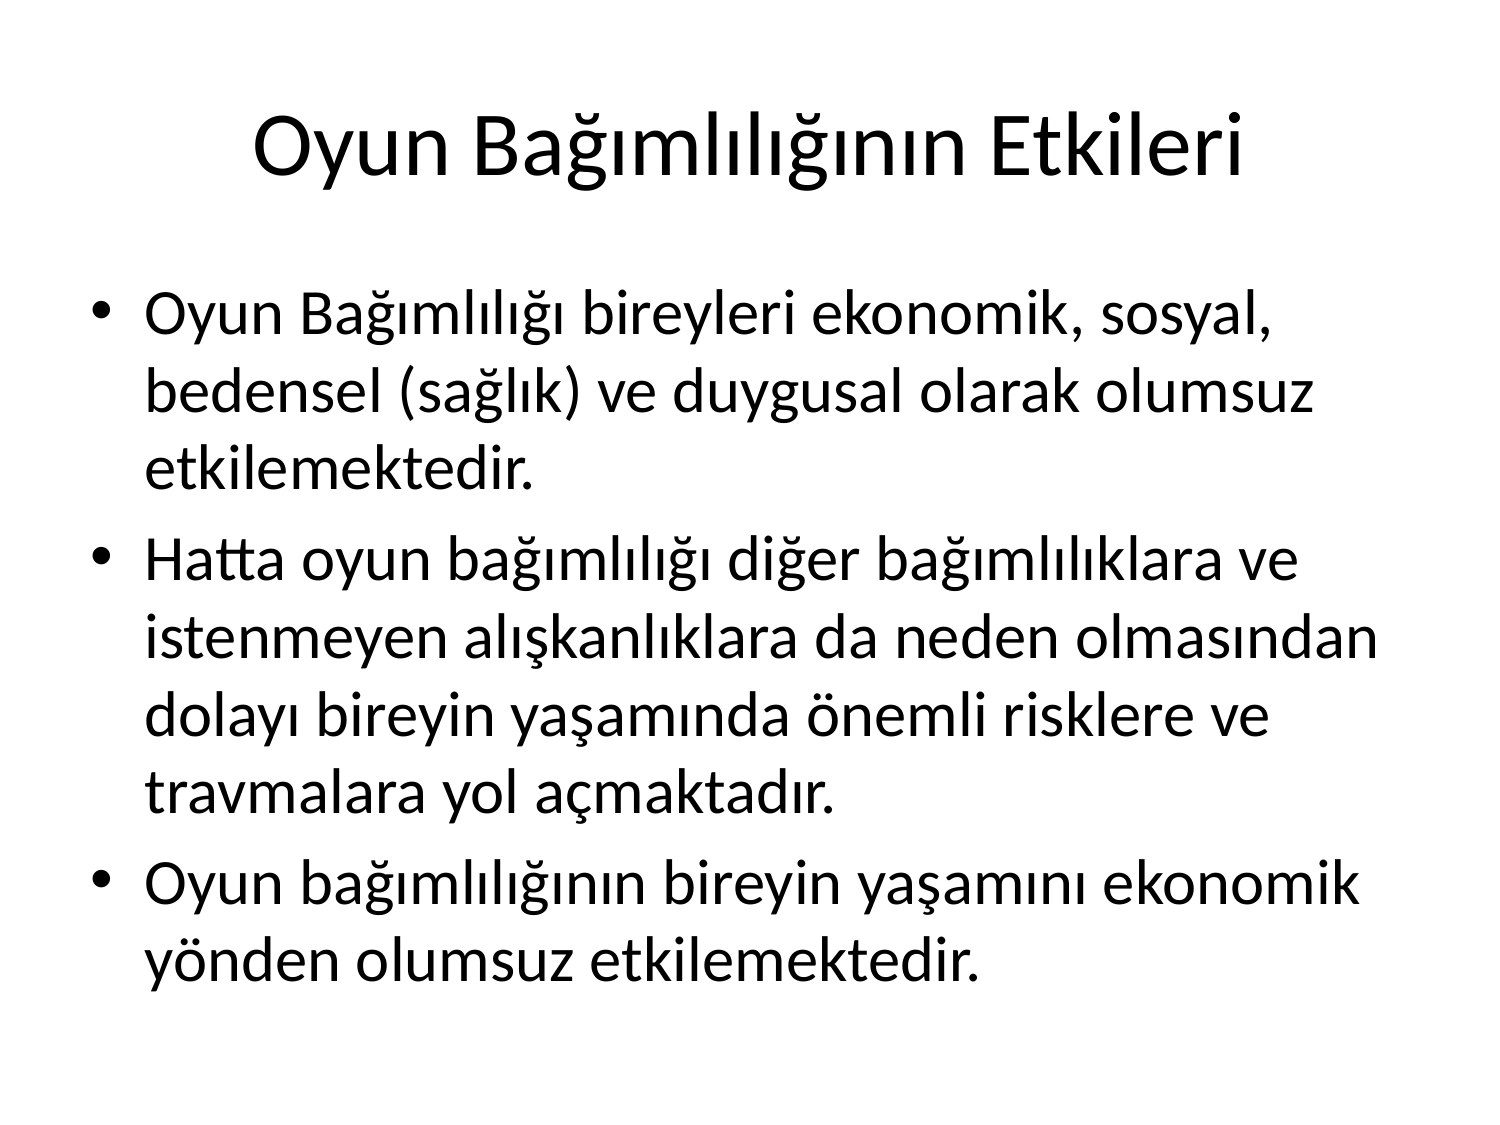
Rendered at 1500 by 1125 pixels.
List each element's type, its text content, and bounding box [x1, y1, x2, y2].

title Oyun Bağımlılığının Etkileri [75, 45, 1425, 233]
list Oyun Bağımlılığı bireyleri ekonomik, sosyal, bedensel (sağlık) ve duygusal olarak olumsuz etkilemektedir. Hatta oyun bağımlılığı diğer bağımlılıklara ve istenmeyen alışkanlıklara da neden olmasından dolayı bireyin yaşamında önemli risklere ve travmalara yol açmaktadır. Oyun bağımlılığının bireyin yaşamını ekonomik yönden olumsuz etkilemektedir. [75, 262, 1425, 1005]
